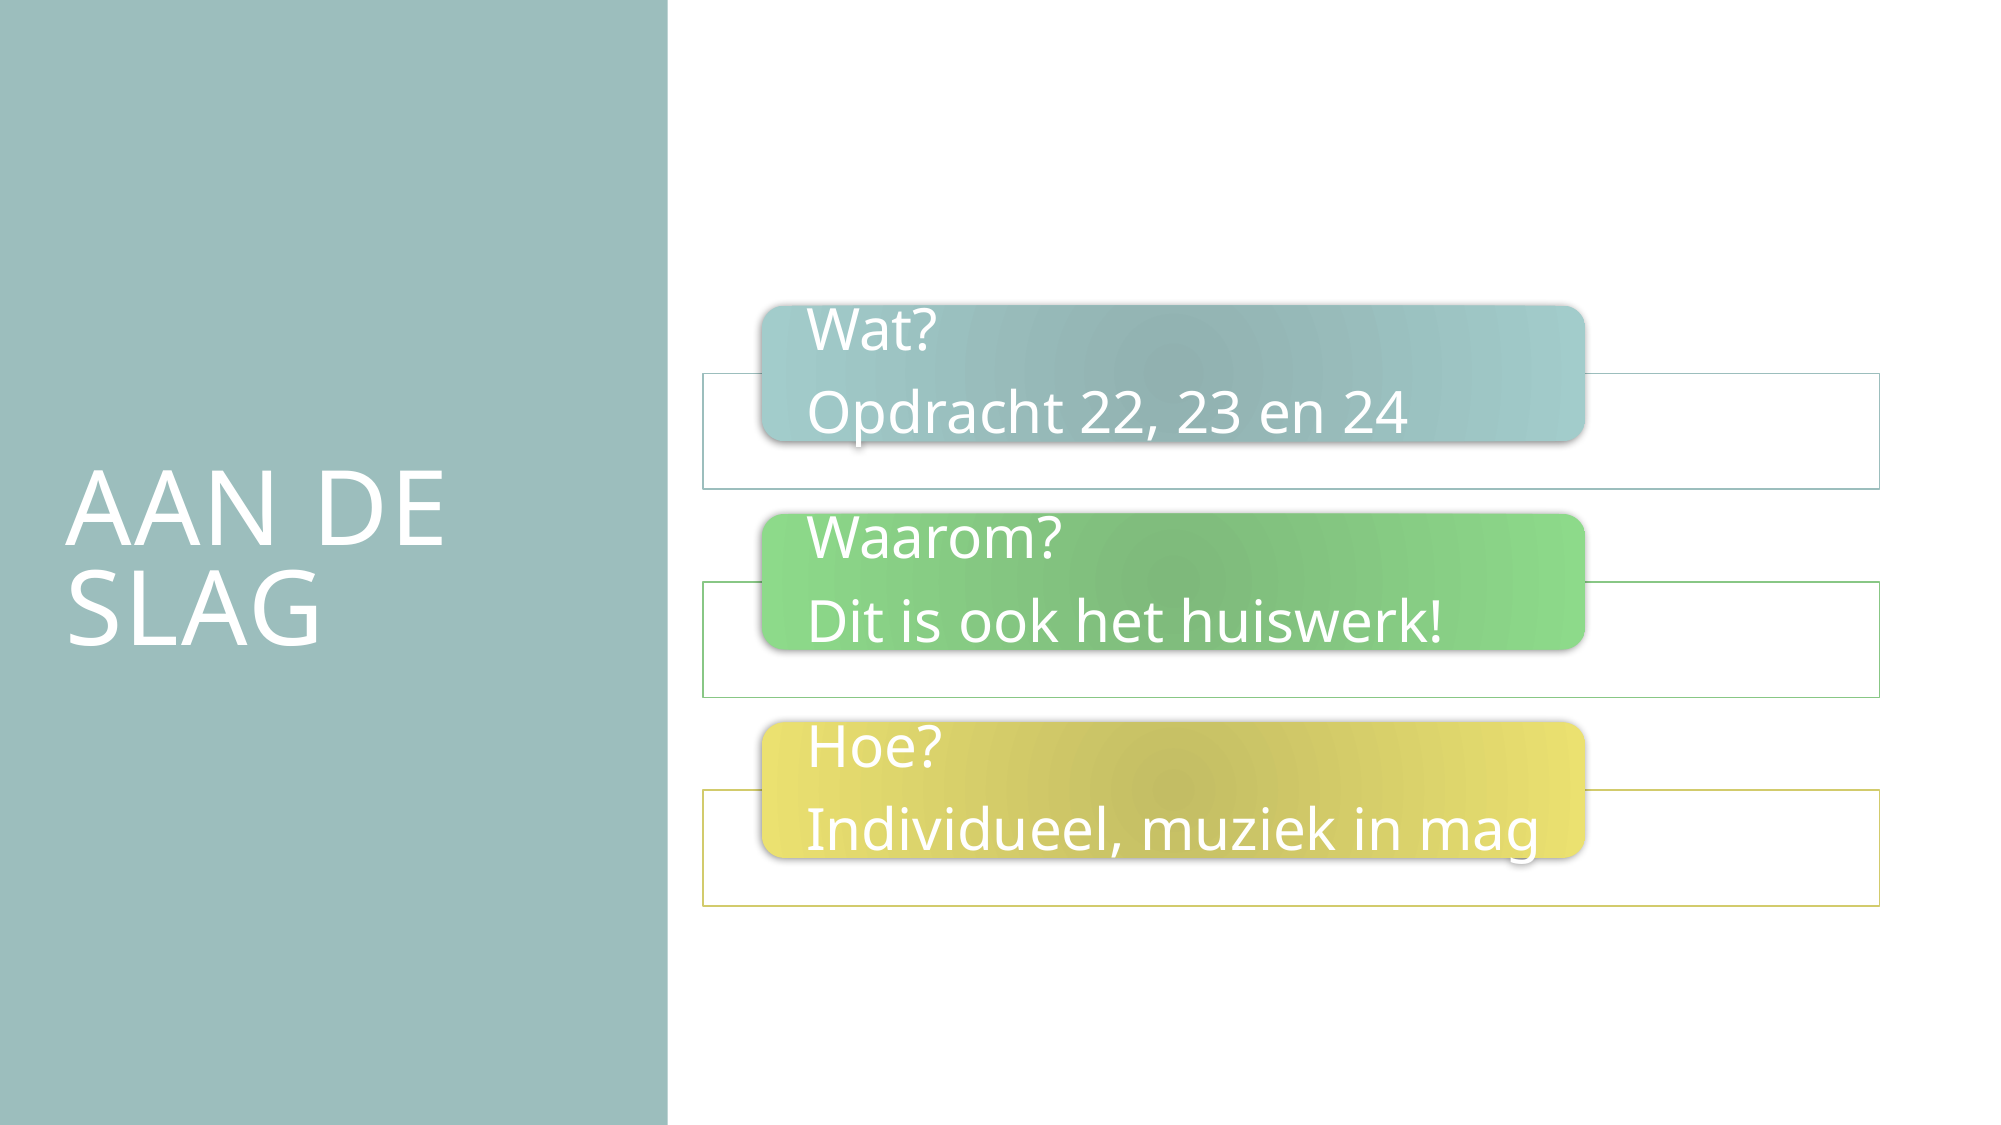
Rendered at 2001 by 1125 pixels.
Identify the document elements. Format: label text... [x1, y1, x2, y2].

text_box [0, 0, 669, 1125]
title Aan de slag [50, 104, 614, 1026]
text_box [702, 298, 1880, 914]
